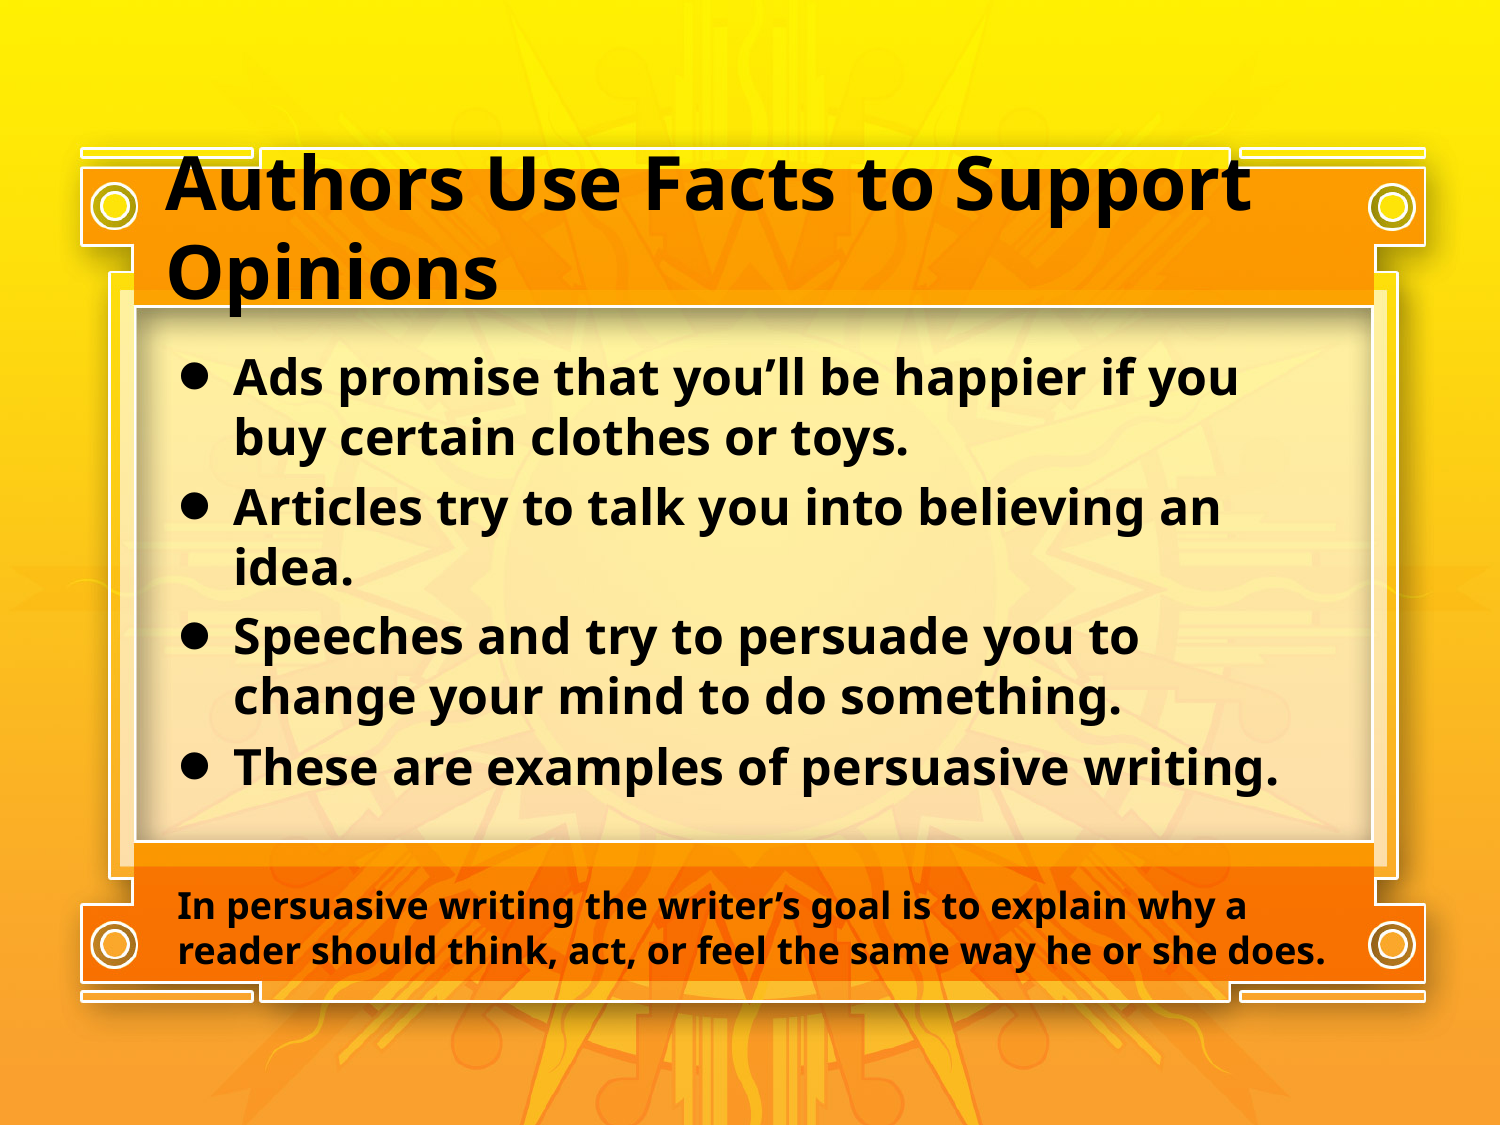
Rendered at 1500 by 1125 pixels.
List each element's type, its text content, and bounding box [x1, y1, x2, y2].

list Ads promise that you’ll be happier if you buy certain clothes or toys. Articles try to talk you into believing an idea. Speeches and try to persuade you to change your mind to do something. These are examples of persuasive writing. [162, 337, 1351, 838]
title Authors Use Facts to Support Opinions [149, 187, 1351, 263]
text_box In persuasive writing the writer’s goal is to explain why a reader should think, act, or feel the same way he or she does. [162, 874, 1388, 980]
picture [0, 0, 1500, 1125]
